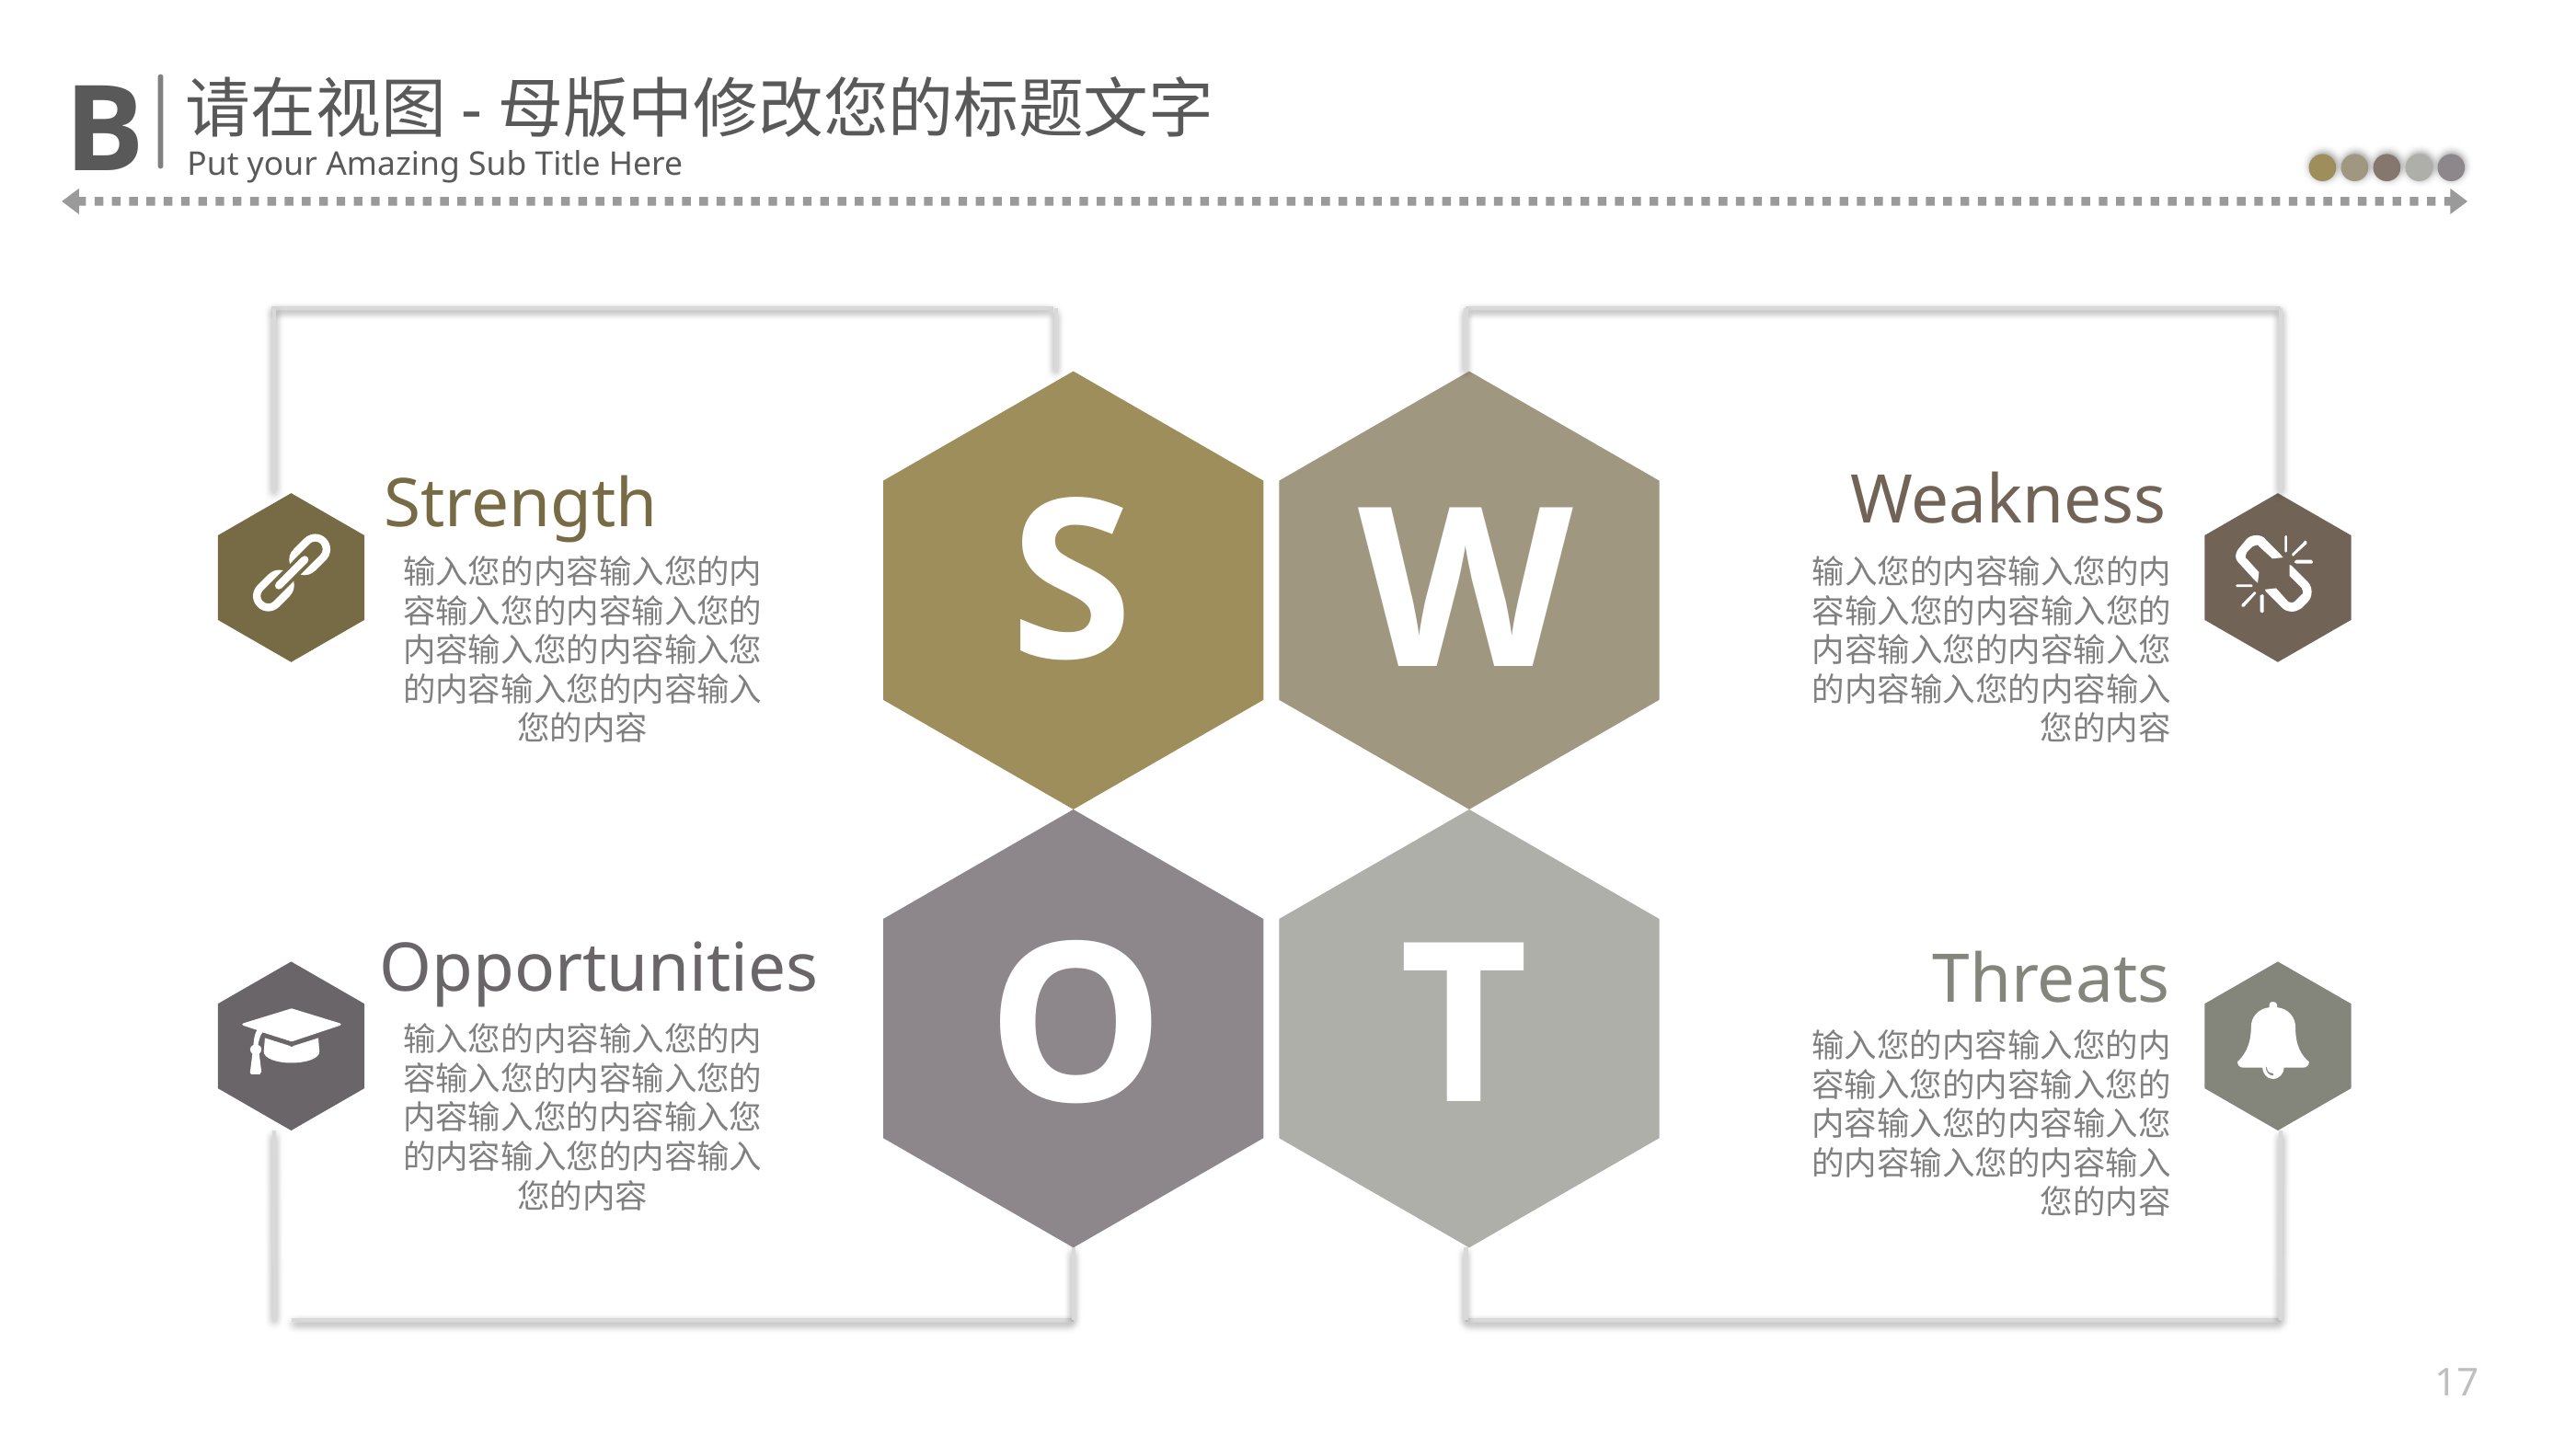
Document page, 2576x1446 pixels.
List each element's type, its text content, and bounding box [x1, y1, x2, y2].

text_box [882, 809, 1264, 1248]
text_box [1466, 307, 2352, 756]
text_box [1279, 371, 1660, 803]
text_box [1279, 809, 1660, 1248]
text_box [217, 307, 1057, 756]
text_box 17 [2415, 1352, 2499, 1433]
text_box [217, 916, 1075, 1321]
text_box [1466, 928, 2352, 1321]
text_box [882, 371, 1264, 804]
